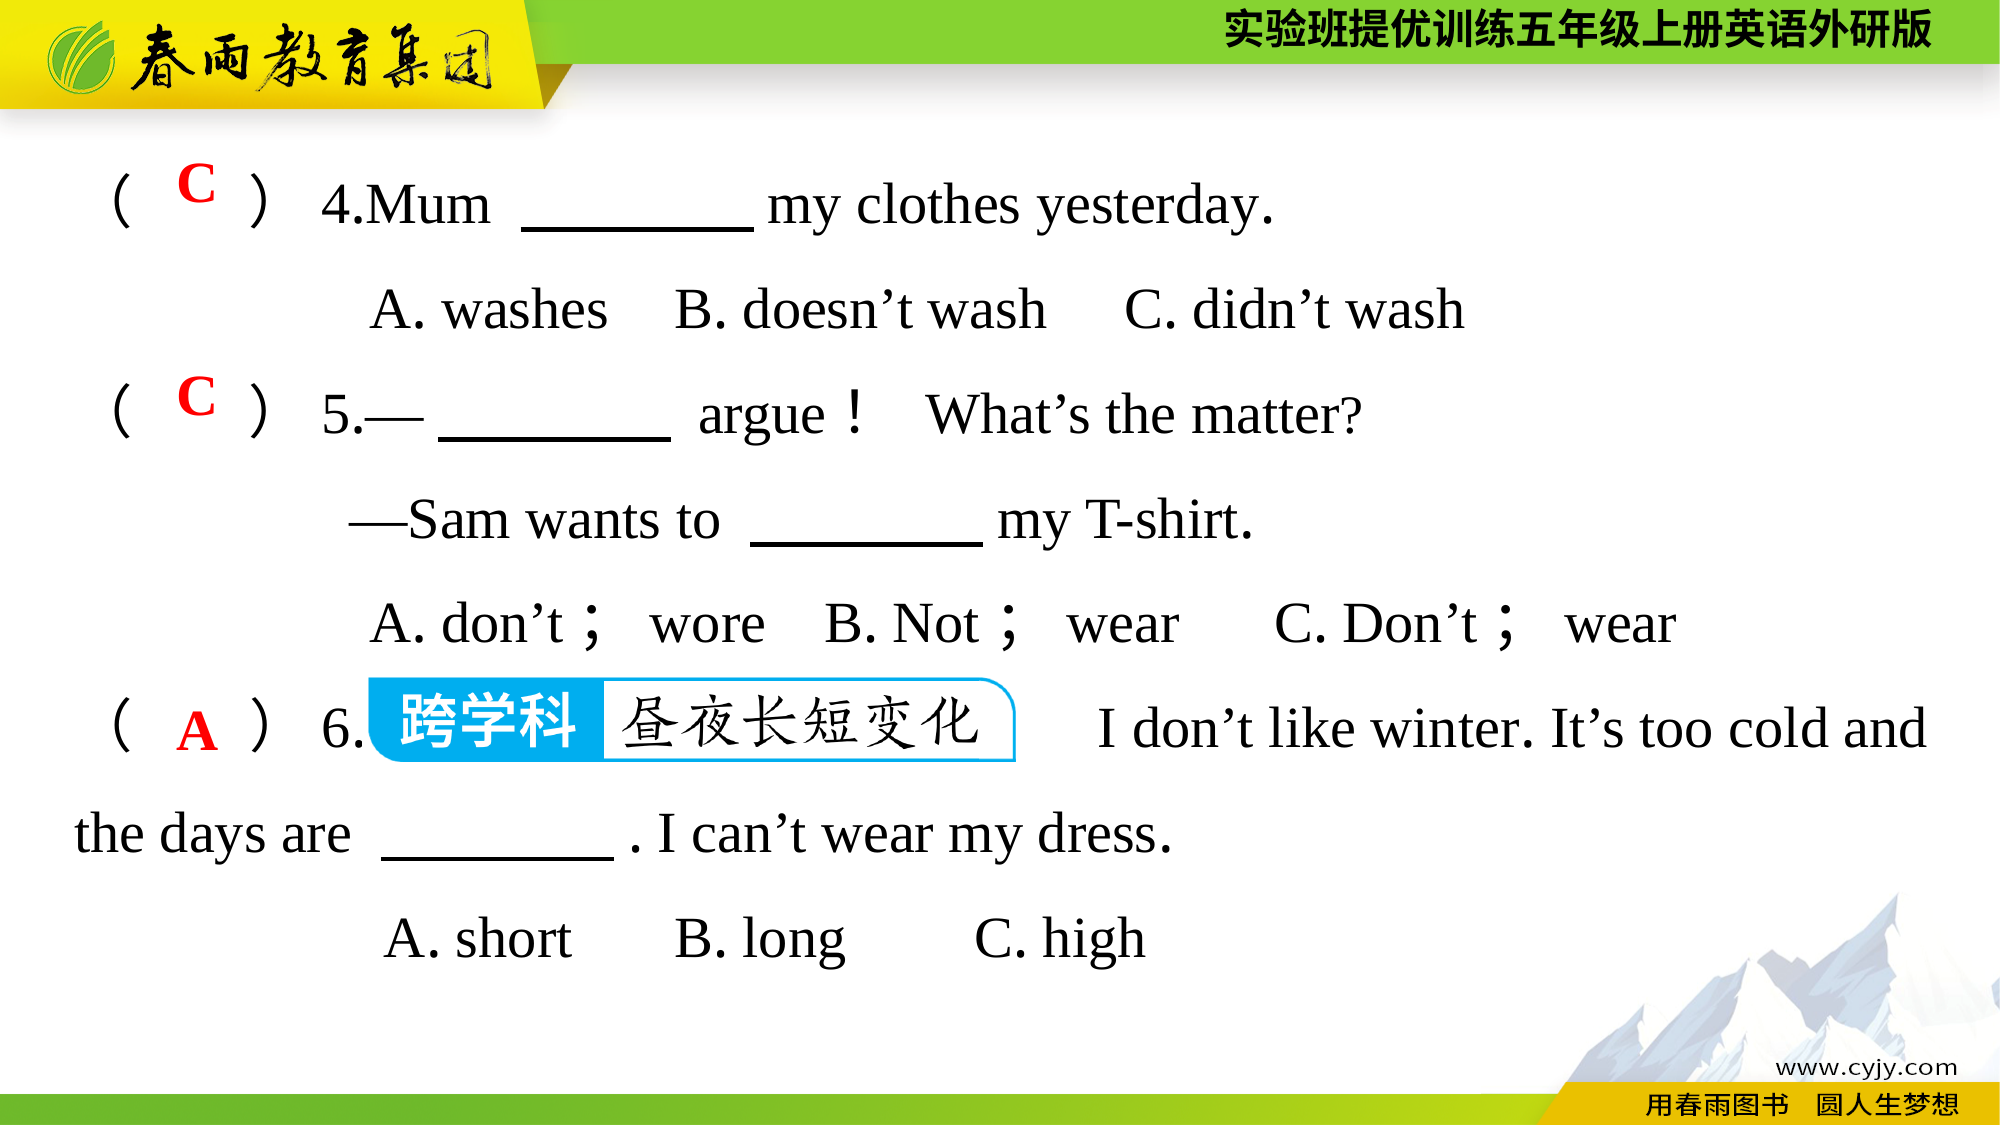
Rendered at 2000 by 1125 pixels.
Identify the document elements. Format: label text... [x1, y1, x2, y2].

list （ ）4.Mum my clothes yesterday. A. washes B. doesn’t wash C. didn’t wash （ ）5.— argue！ What’s the matter? —Sam wants to my T-shirt. A. don’t；wore B. Not；wear C. Don’t；wear （ ）6. I don’t like winter. It’s too cold and the days are . I can’t wear my dress. A. short B. long C. high [59, 122, 1944, 986]
text_box C [161, 137, 234, 222]
picture [0, 0, 2000, 1125]
text_box A [161, 650, 234, 770]
text_box C [161, 349, 234, 435]
